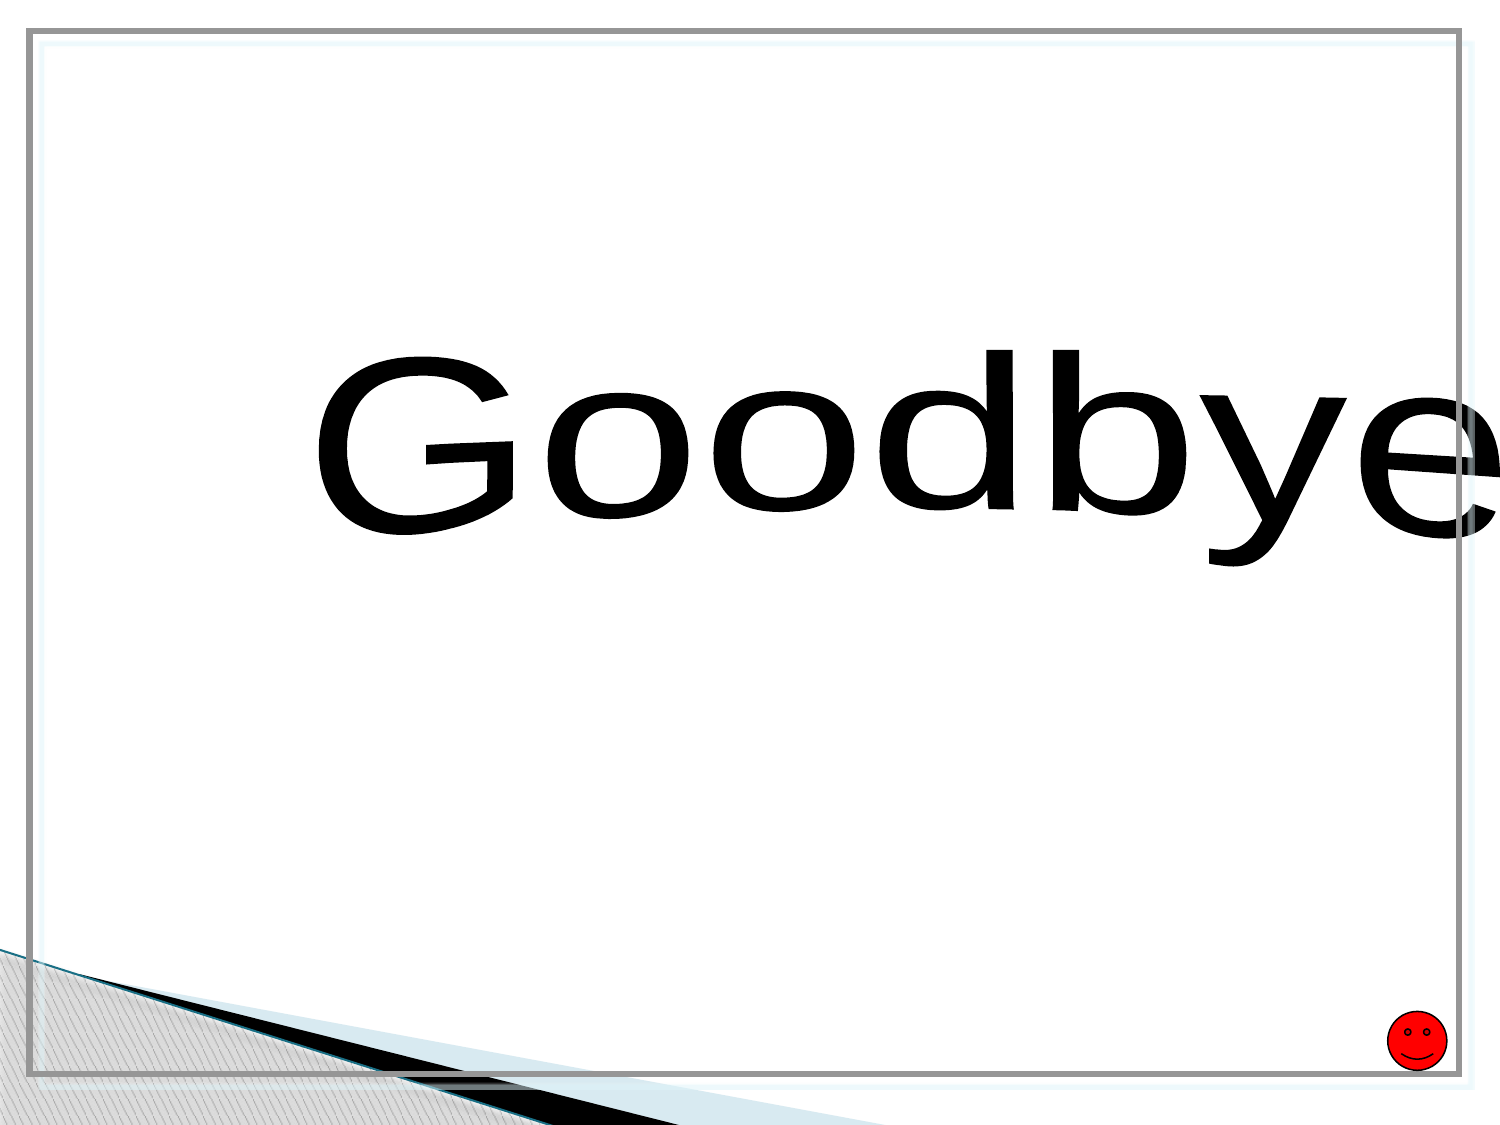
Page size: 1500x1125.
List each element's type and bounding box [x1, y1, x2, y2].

text_box [29, 31, 1459, 1074]
text_box [1387, 1011, 1447, 1071]
